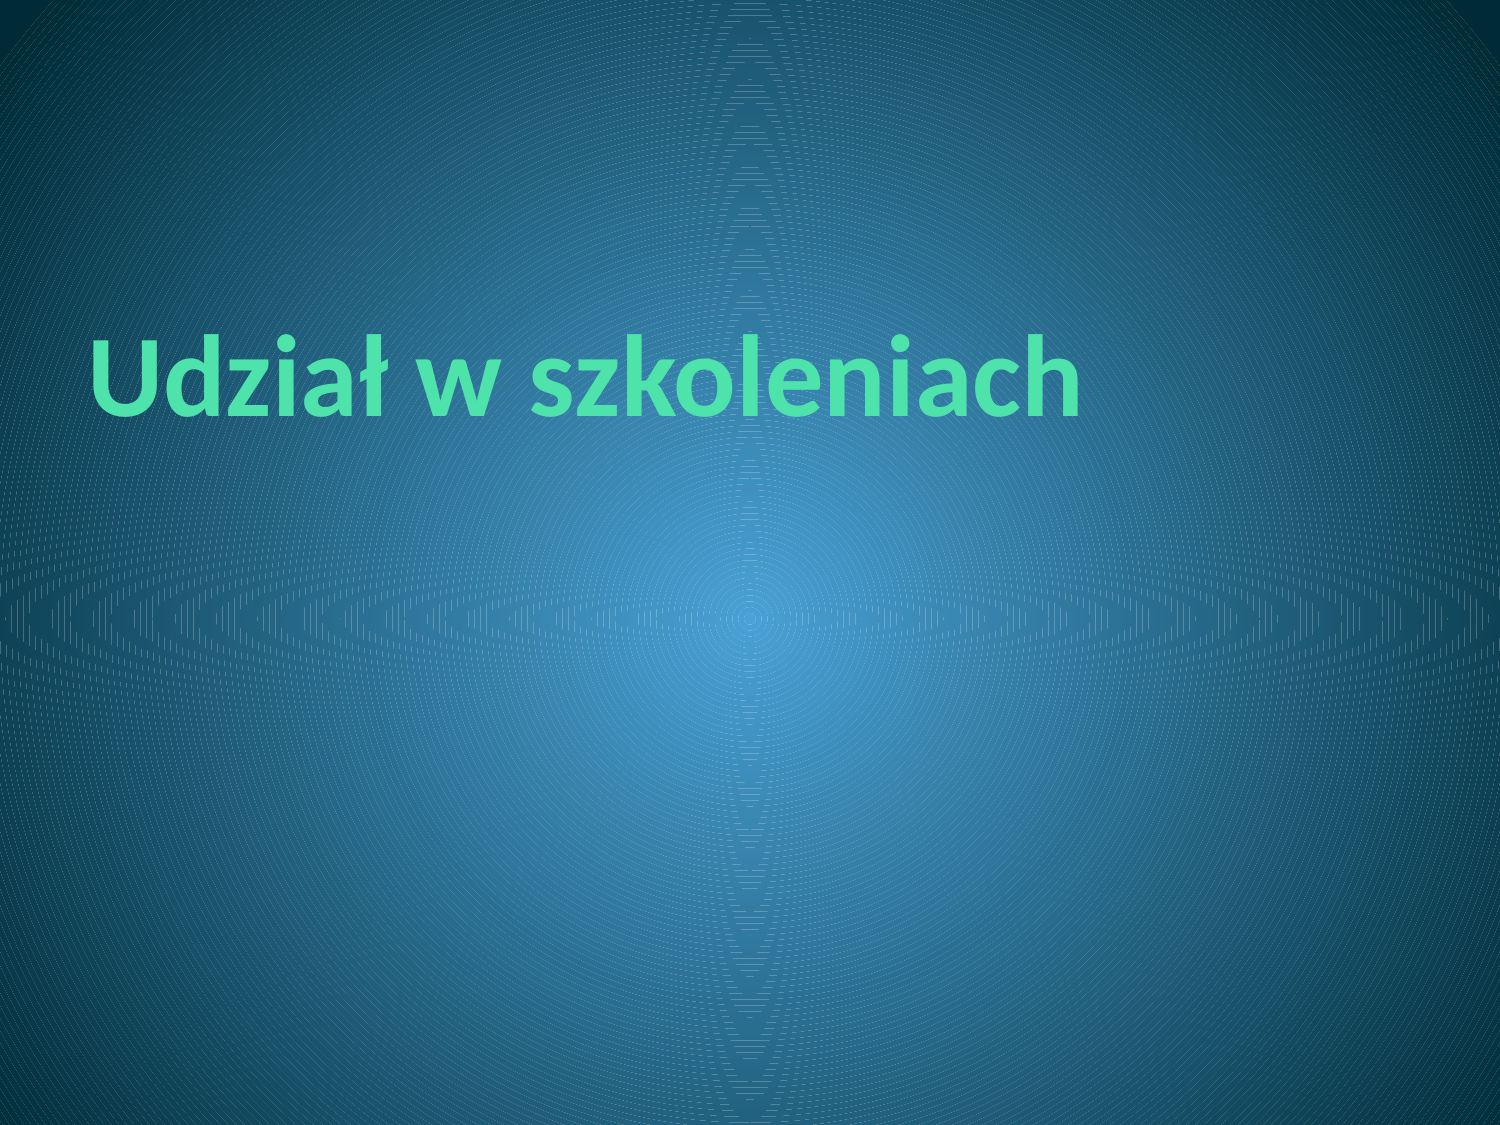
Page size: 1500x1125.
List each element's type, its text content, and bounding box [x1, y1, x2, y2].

title Udział w szkoleniach [86, 216, 1362, 440]
